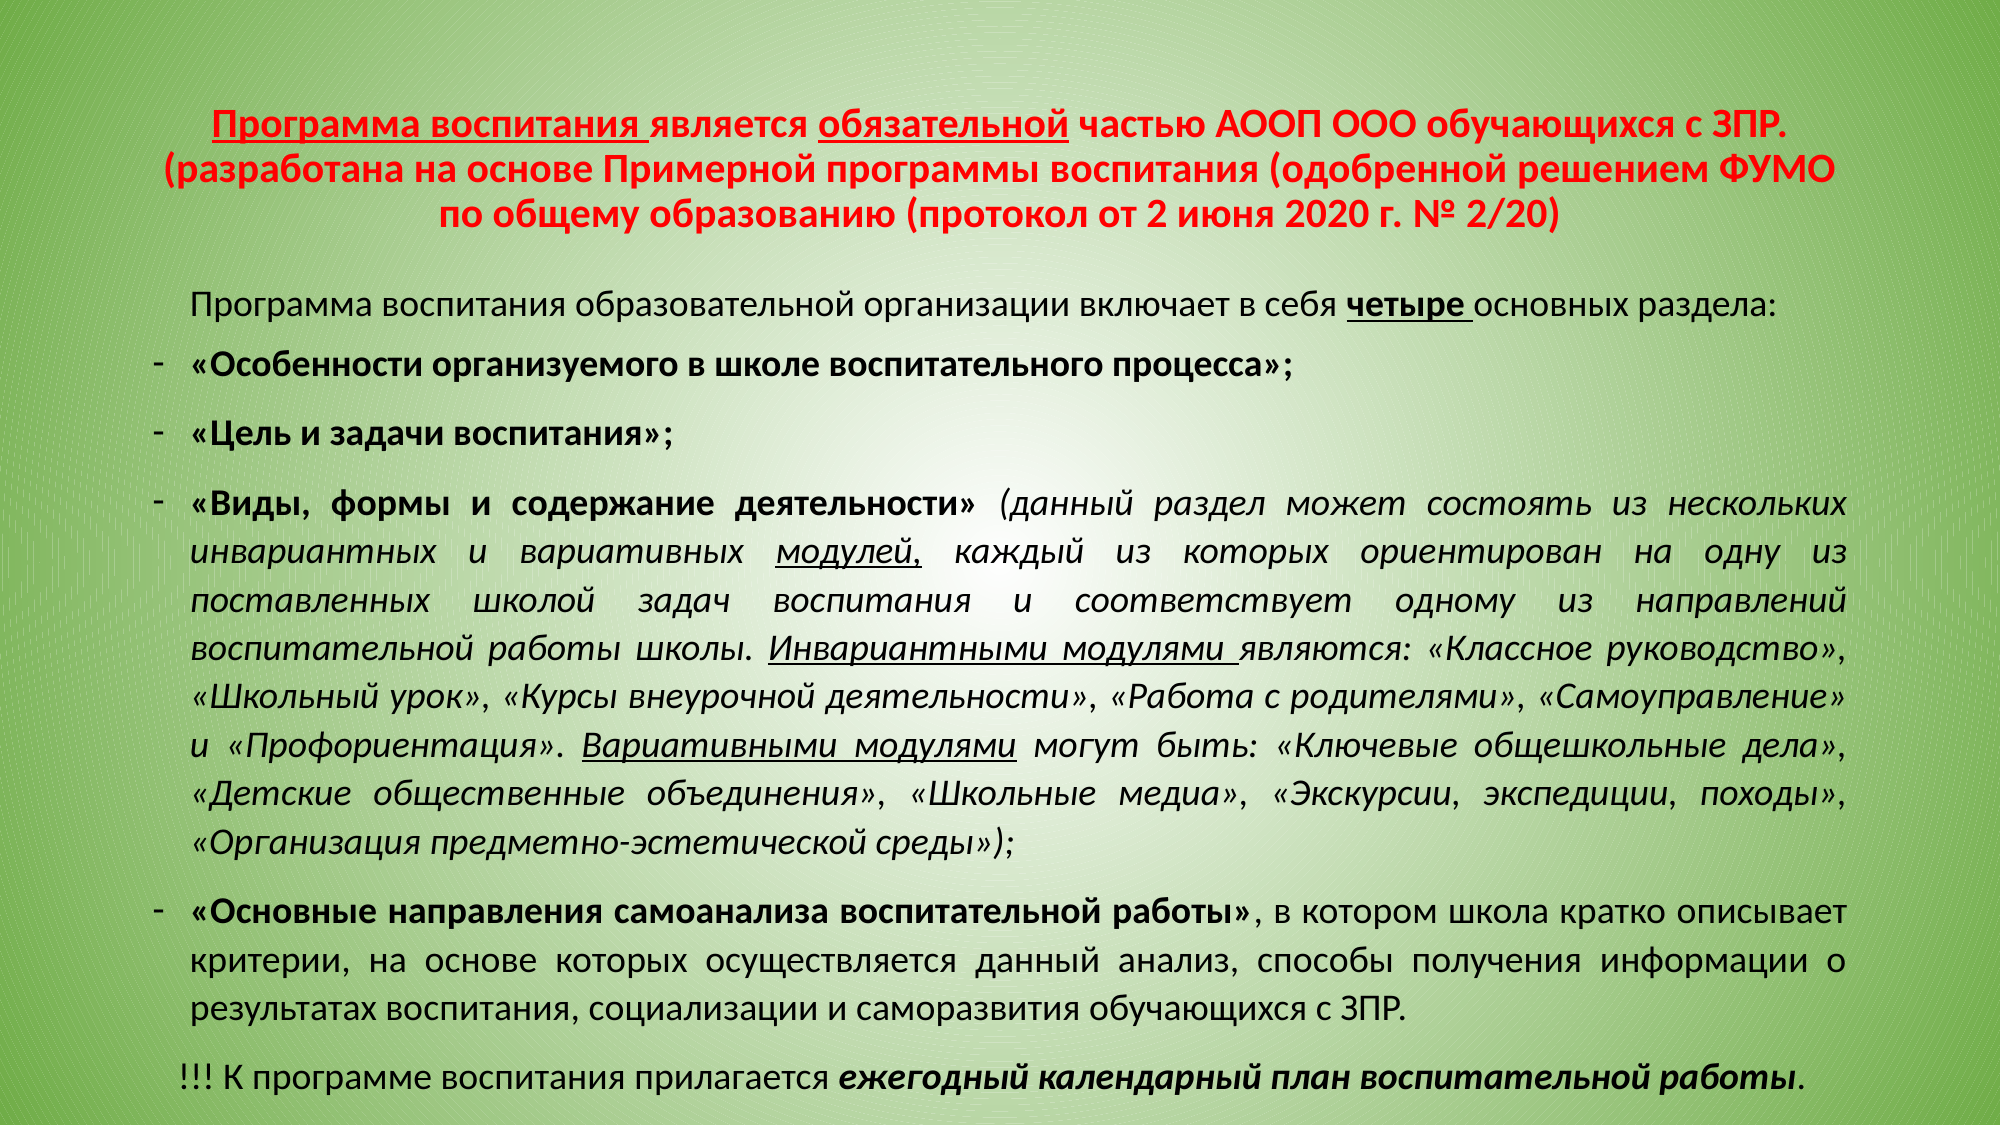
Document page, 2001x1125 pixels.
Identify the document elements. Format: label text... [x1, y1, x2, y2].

list Программа воспитания образовательной организации включает в себя четыре основных раздела: «Особенности организуемого в школе воспитательного процесса»; «Цель и задачи воспитания»; «Виды, формы и содержание деятельности» (данный раздел может состоять из нескольких инвариантных и вариативных модулей, каждый из которых ориентирован на одну из поставленных школой задач воспитания и соответствует одному из направлений воспитательной работы школы. Инвариантными модулями являются: «Классное руководство», «Школьный урок», «Курсы внеурочной деятельности», «Работа с родителями», «Самоуправление» и «Профориентация». Вариативными модулями могут быть: «Ключевые общешкольные дела», «Детские общественные объединения», «Школьные медиа», «Экскурсии, экспедиции, походы», «Организация предметно-эстетической среды»); «Основные направления самоанализа воспитательной работы», в котором школа кратко описывает критерии, на основе которых осуществляется данный анализ, способы получения информации о результатах воспитания, социализации и саморазвития обучающихся с ЗПР. !!! К программе воспитания прилагается ежегодный календарный план воспитательной работы. [137, 248, 1863, 1106]
title Программа воспитания является обязательной частью АООП ООО обучающихся с ЗПР. (разработана на основе Примерной программы воспитания (одобренной решением ФУМО по общему образованию (протокол от 2 июня 2020 г. № 2/20) [137, 59, 1863, 248]
